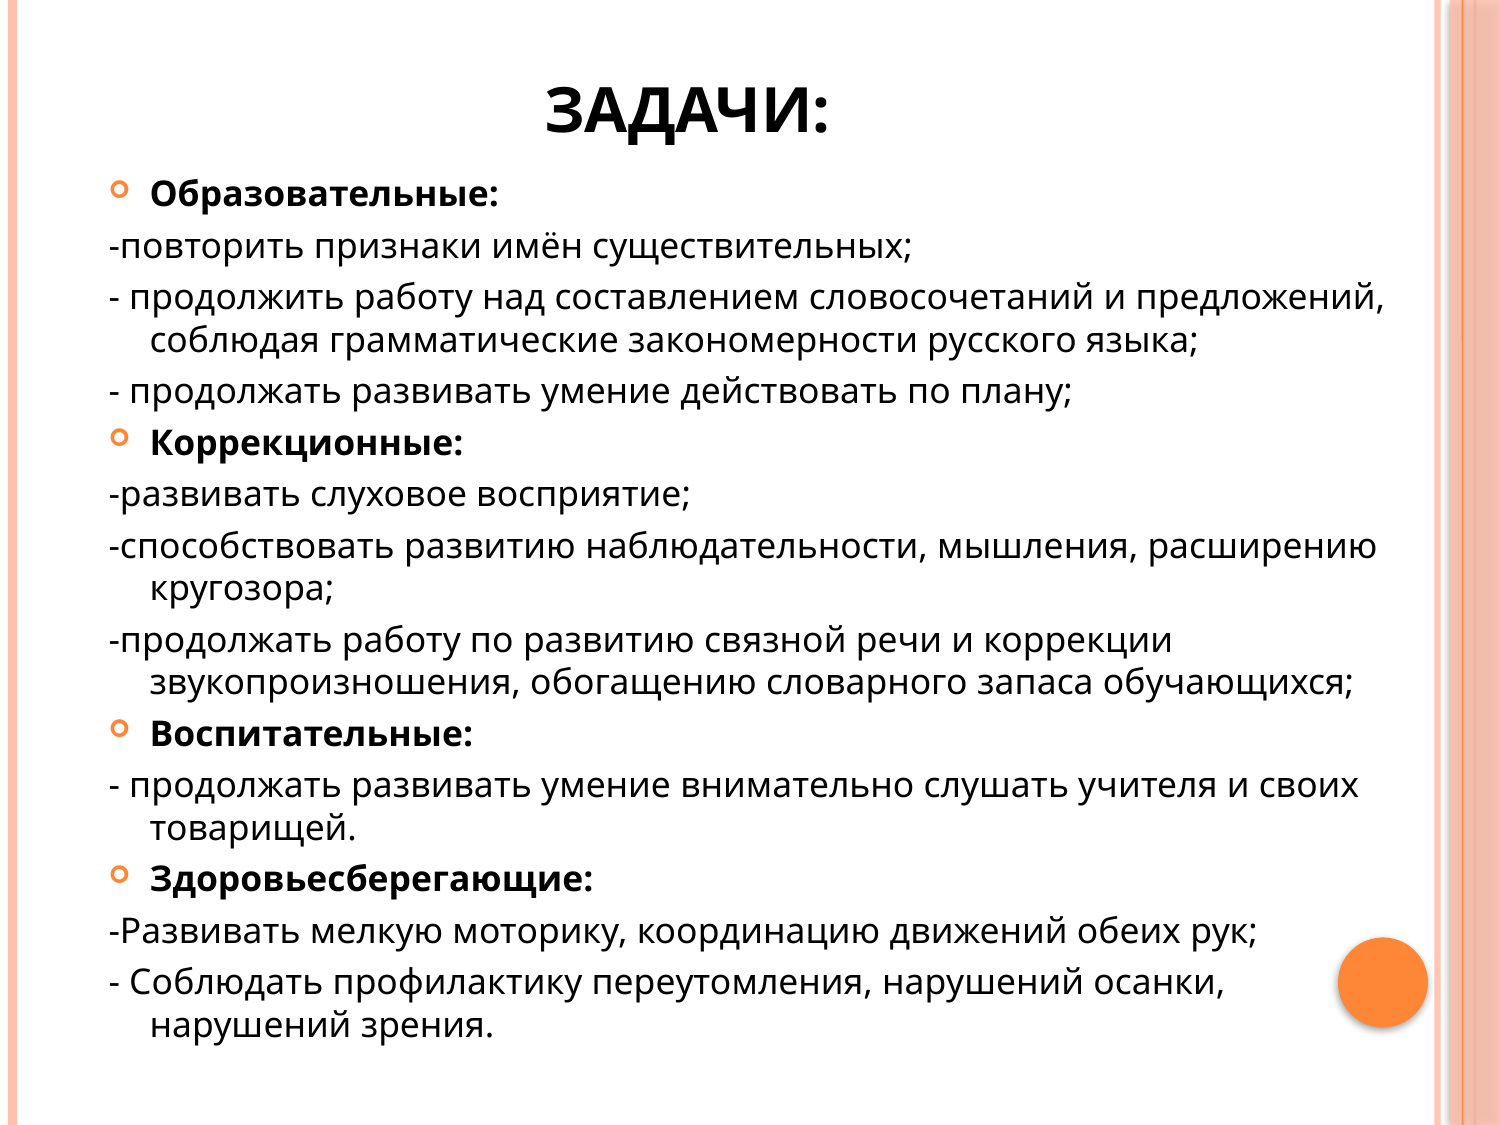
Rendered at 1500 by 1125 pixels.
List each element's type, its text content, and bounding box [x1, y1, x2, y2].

list Образовательные: -повторить признаки имён существительных; - продолжить работу над составлением словосочетаний и предложений, соблюдая грамматические закономерности русского языка; - продолжать развивать умение действовать по плану; Коррекционные: -развивать слуховое восприятие; -способствовать развитию наблюдательности, мышления, расширению кругозора; -продолжать работу по развитию связной речи и коррекции звукопроизношения, обогащению словарного запаса обучающихся; Воспитательные: - продолжать развивать умение внимательно слушать учителя и своих товарищей. Здоровьесберегающие: -Развивать мелкую моторику, координацию движений обеих рук; - Соблюдать профилактику переутомления, нарушений осанки, нарушений зрения. [93, 164, 1407, 1090]
title Задачи: [75, 45, 1300, 153]
